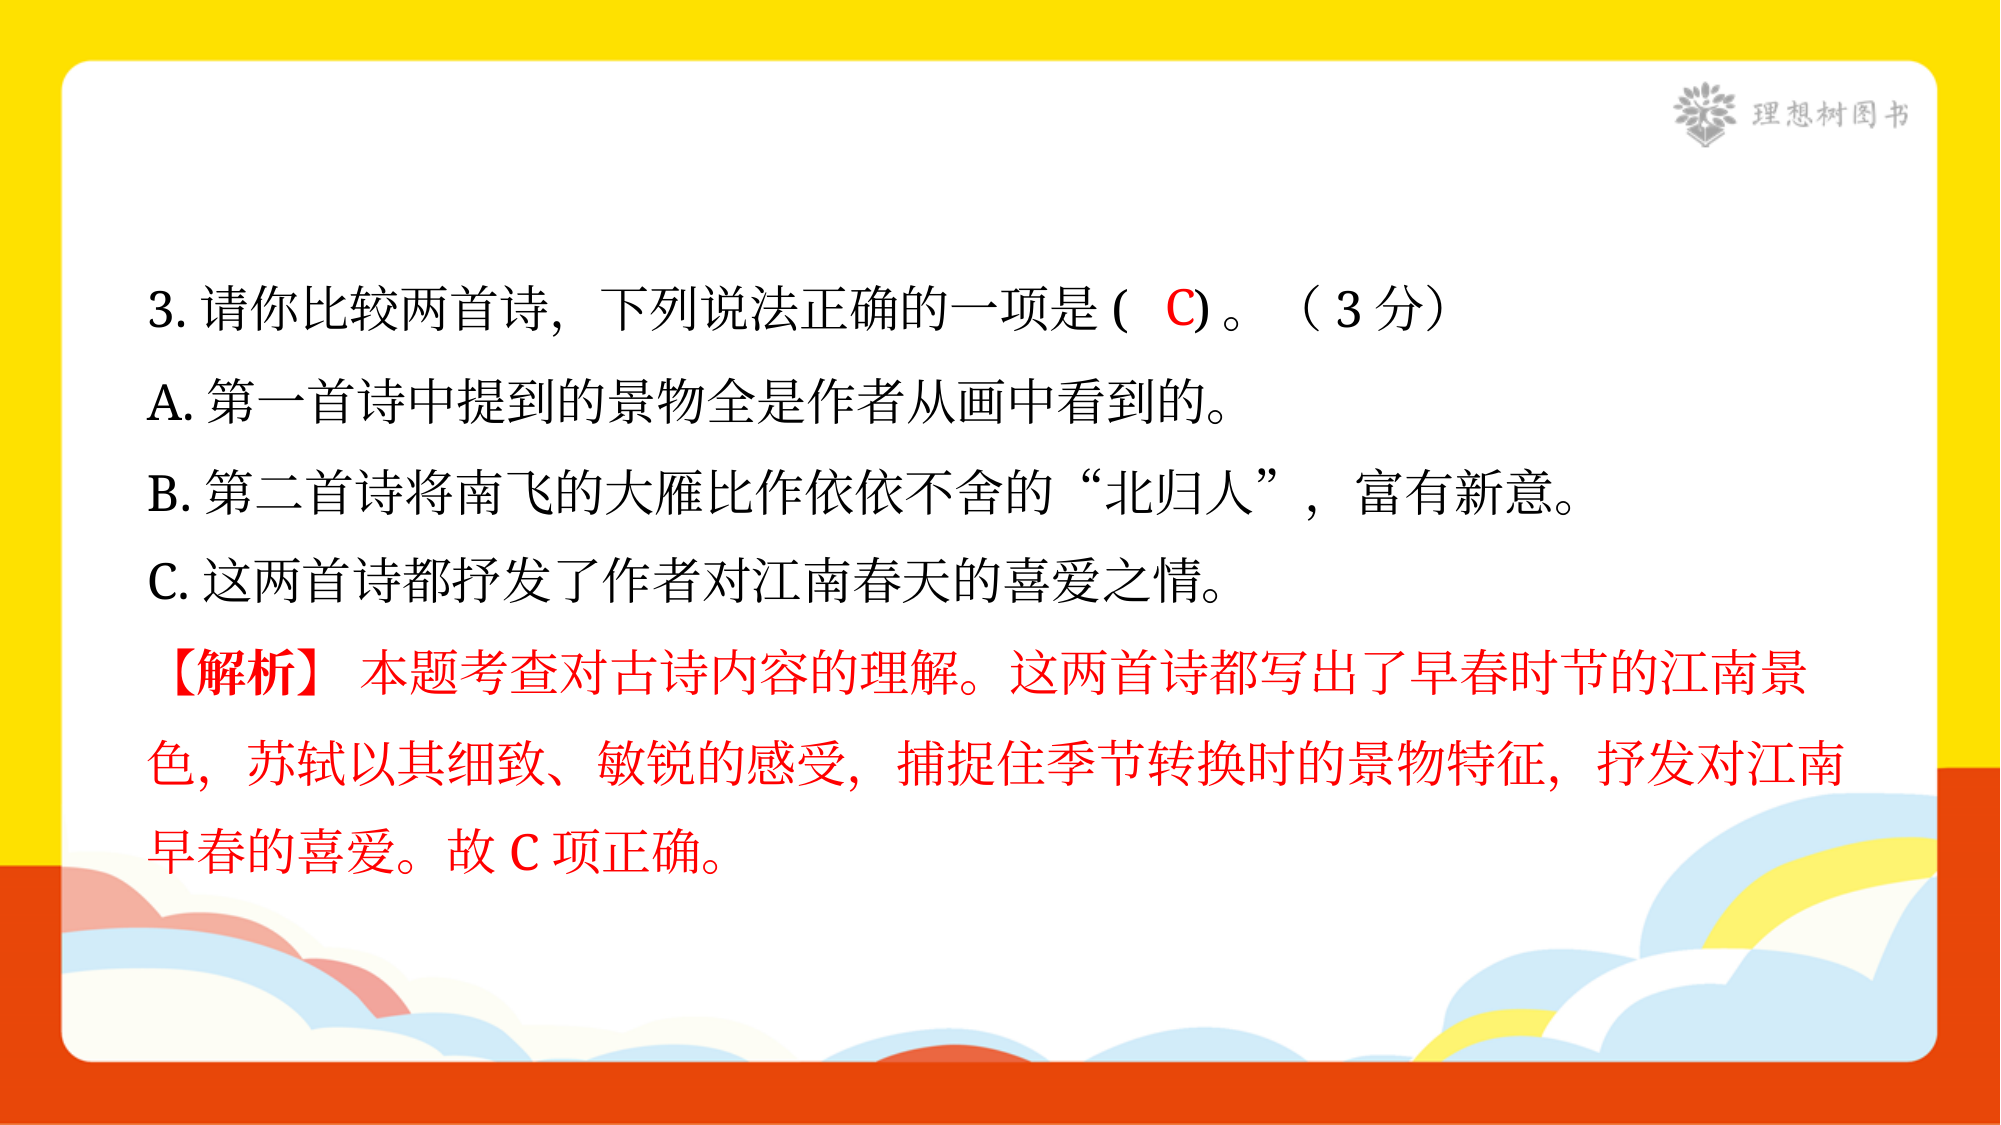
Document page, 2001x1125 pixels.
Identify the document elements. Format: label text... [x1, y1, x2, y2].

text_box 【解析】 本题考查对古诗内容的理解。这两首诗都写出了早春时节的江南景 色，苏轼以其细致、敏锐的感受，捕捉住季节转换时的景物特征，抒发对江南 早春的喜爱。故C项正确。 [146, 609, 1851, 871]
picture [0, 0, 2000, 1125]
text_box A.第一首诗中提到的景物全是作者从画中看到的。 B.第二首诗将南飞的大雁比作依依不舍的“北归人”，富有新意。 C.这两首诗都抒发了作者对江南春天的喜爱之情。 [146, 338, 1851, 600]
text_box C [1149, 248, 1211, 326]
text_box 3.请你比较两首诗，下列说法正确的一项是( )。（3分） [146, 249, 1851, 328]
